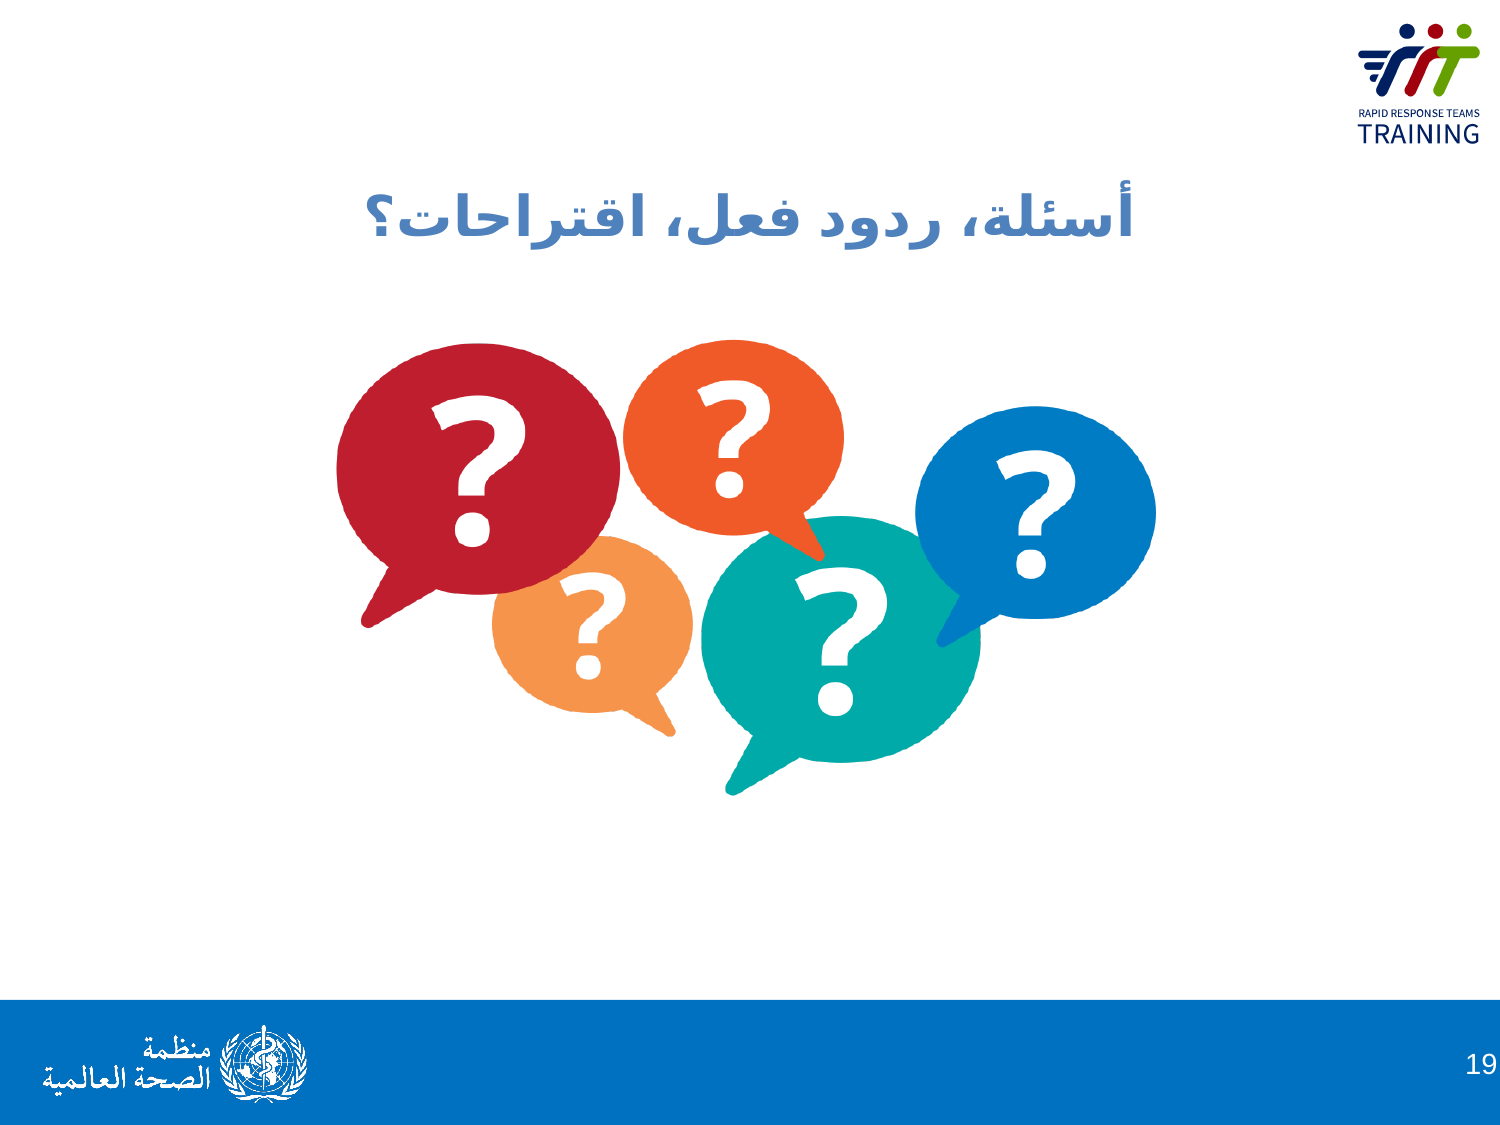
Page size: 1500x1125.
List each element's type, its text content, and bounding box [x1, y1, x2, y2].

text_box أسئلة، ردود فعل، اقتراحات؟ [74, 174, 1425, 267]
picture [43, 1025, 307, 1103]
picture [331, 312, 1170, 812]
picture [1357, 23, 1480, 144]
